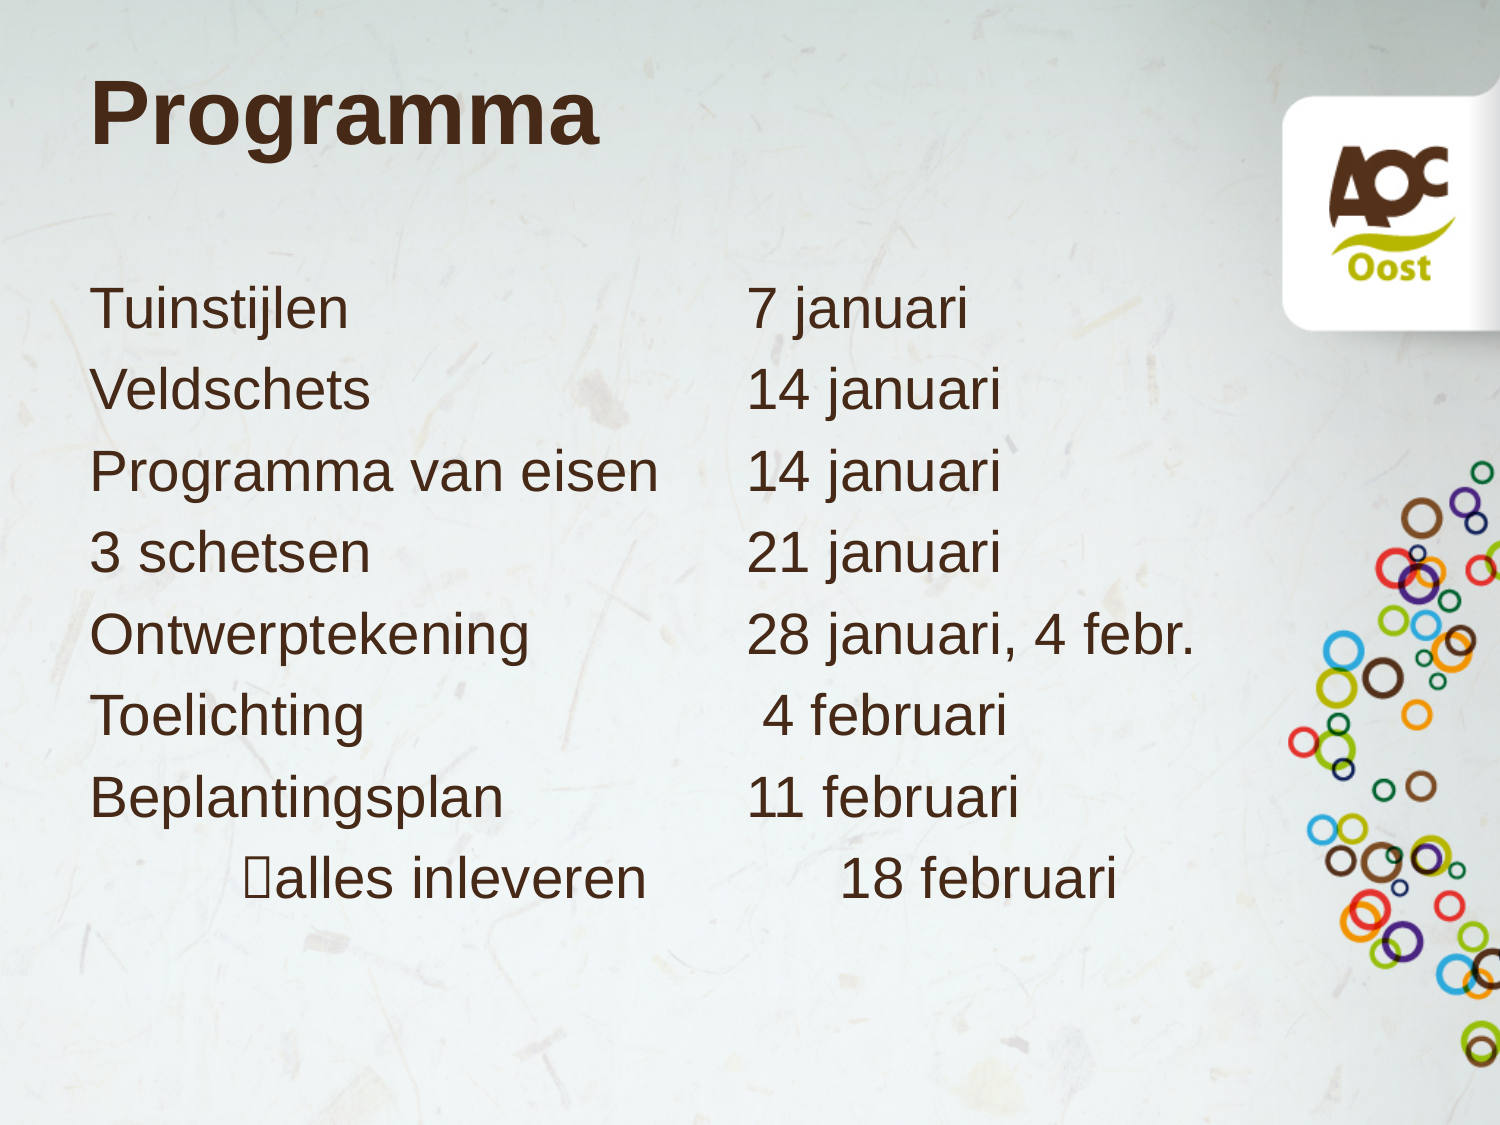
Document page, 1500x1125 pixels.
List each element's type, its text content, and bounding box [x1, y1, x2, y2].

title Programma [75, 45, 1425, 233]
picture [0, 0, 1500, 1125]
list Tuinstijlen 7 januari Veldschets 14 januari Programma van eisen 14 januari 3 schetsen 21 januari Ontwerptekening 28 januari, 4 febr. Toelichting 4 februari Beplantingsplan 11 februari alles inleveren 18 februari [75, 262, 1425, 1005]
